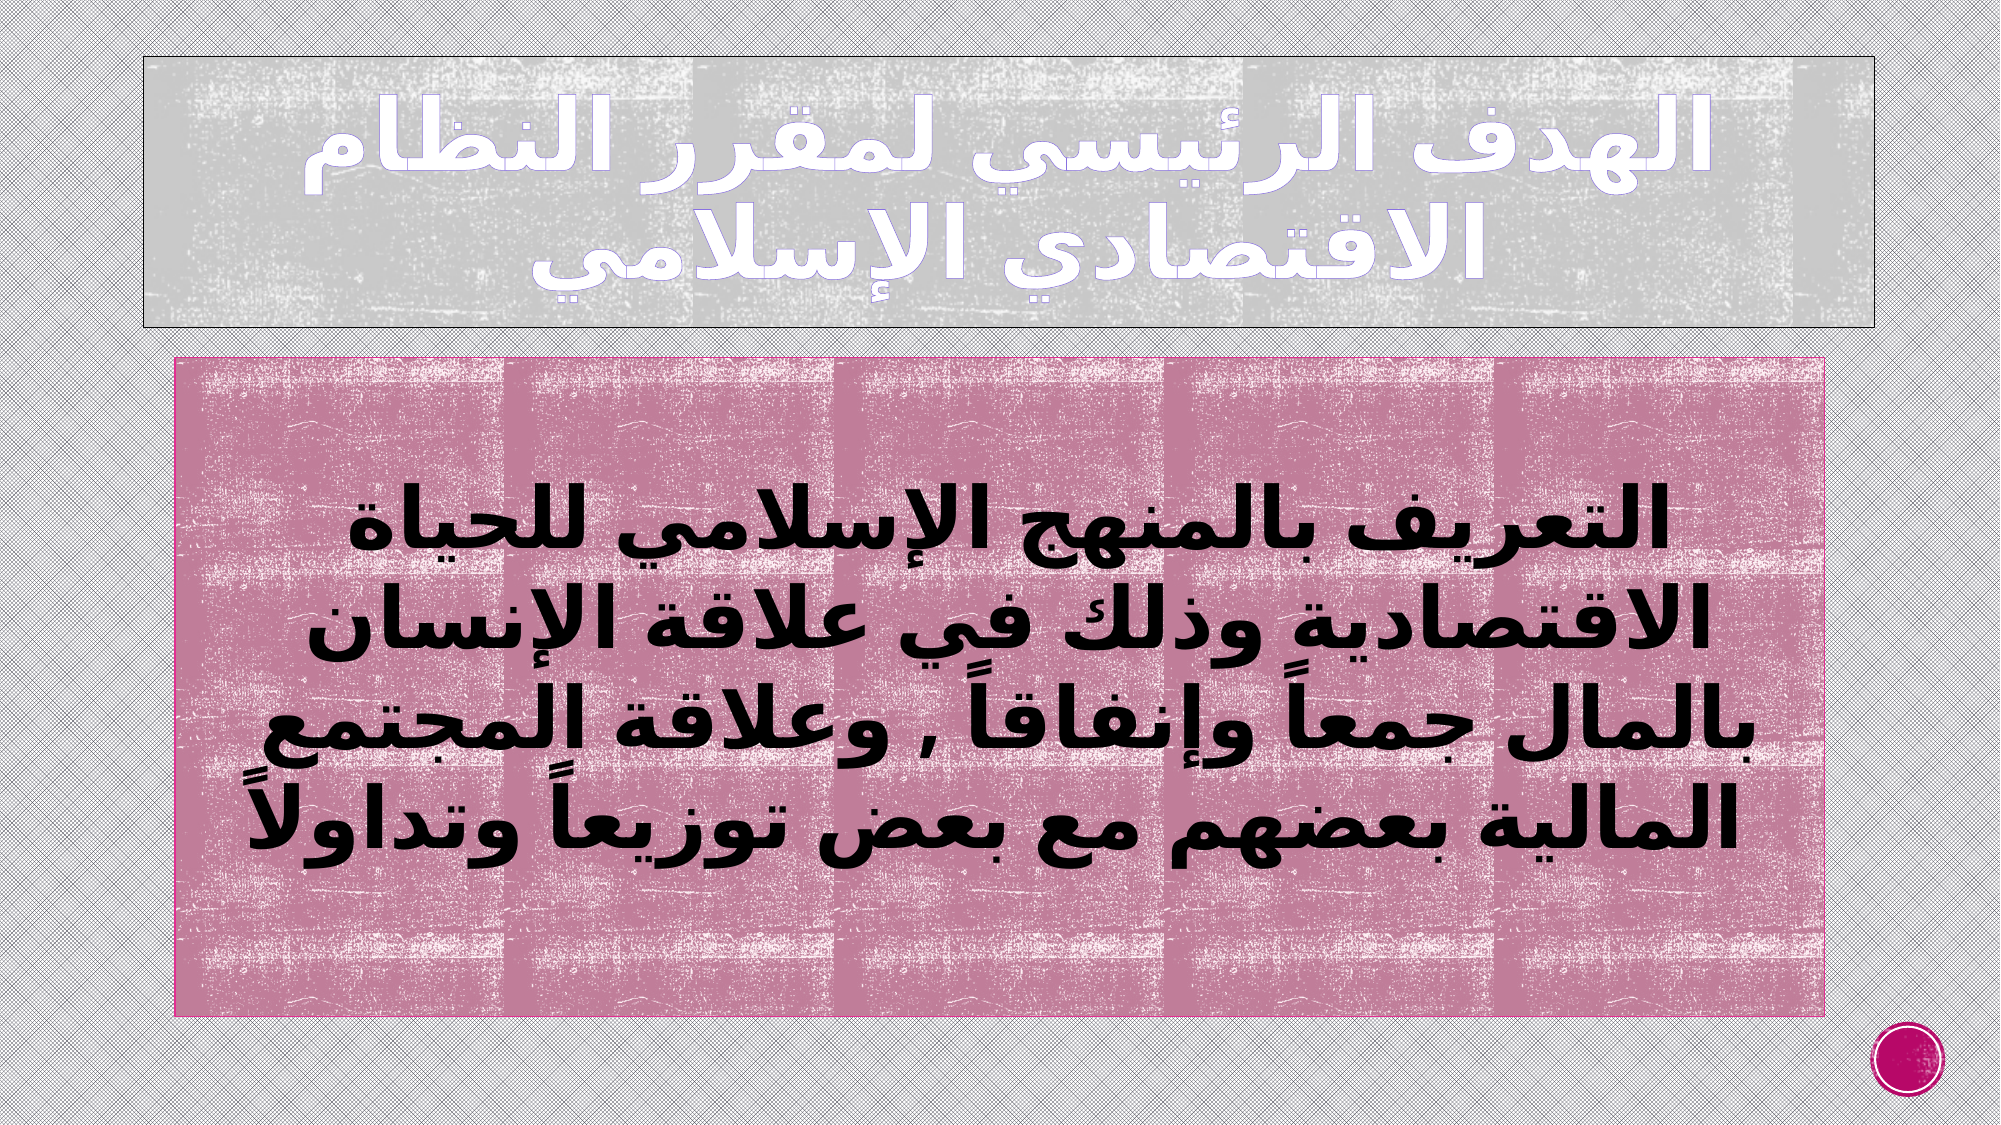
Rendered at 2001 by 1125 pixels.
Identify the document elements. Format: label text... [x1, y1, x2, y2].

title الهدف الرئيسي لمقرر النظام الاقتصادي الإسلامي [143, 56, 1875, 328]
list التعريف بالمنهج الإسلامي للحياة الاقتصادية وذلك في علاقة الإنسان بالمال جمعاً وإنفاقاً , وعلاقة المجتمع المالية بعضهم مع بعض توزيعاً وتداولاً [174, 357, 1825, 1017]
